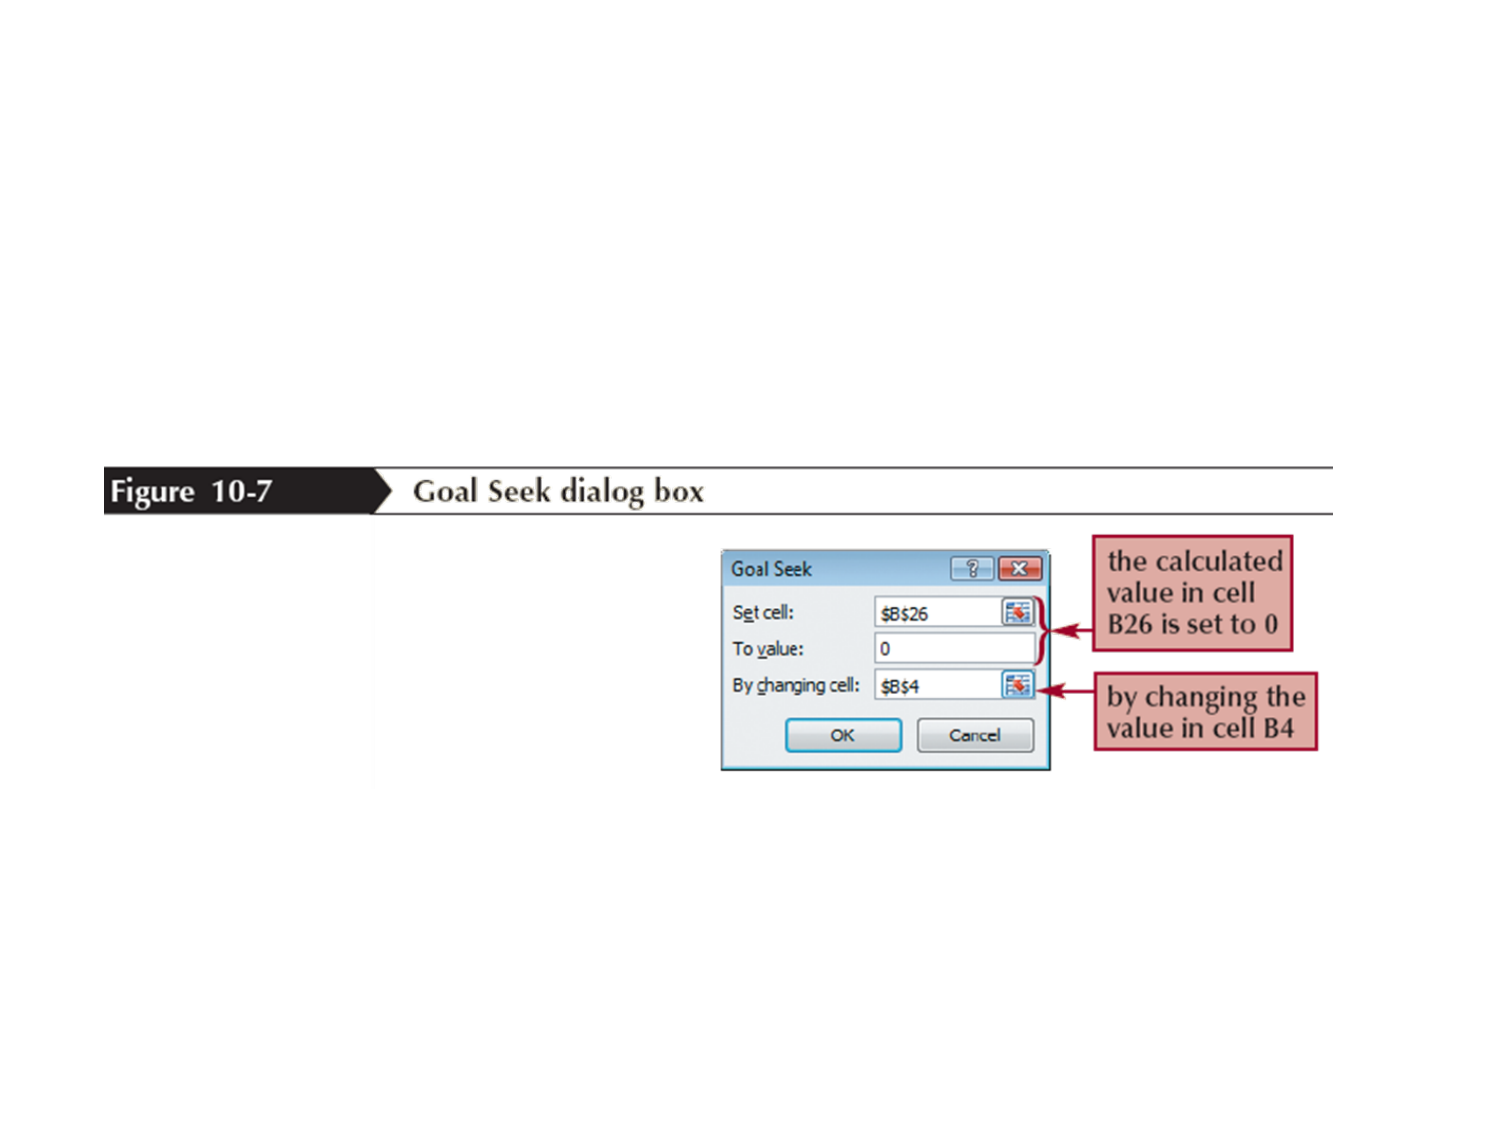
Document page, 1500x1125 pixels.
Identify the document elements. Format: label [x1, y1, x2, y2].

list [104, 462, 1333, 789]
